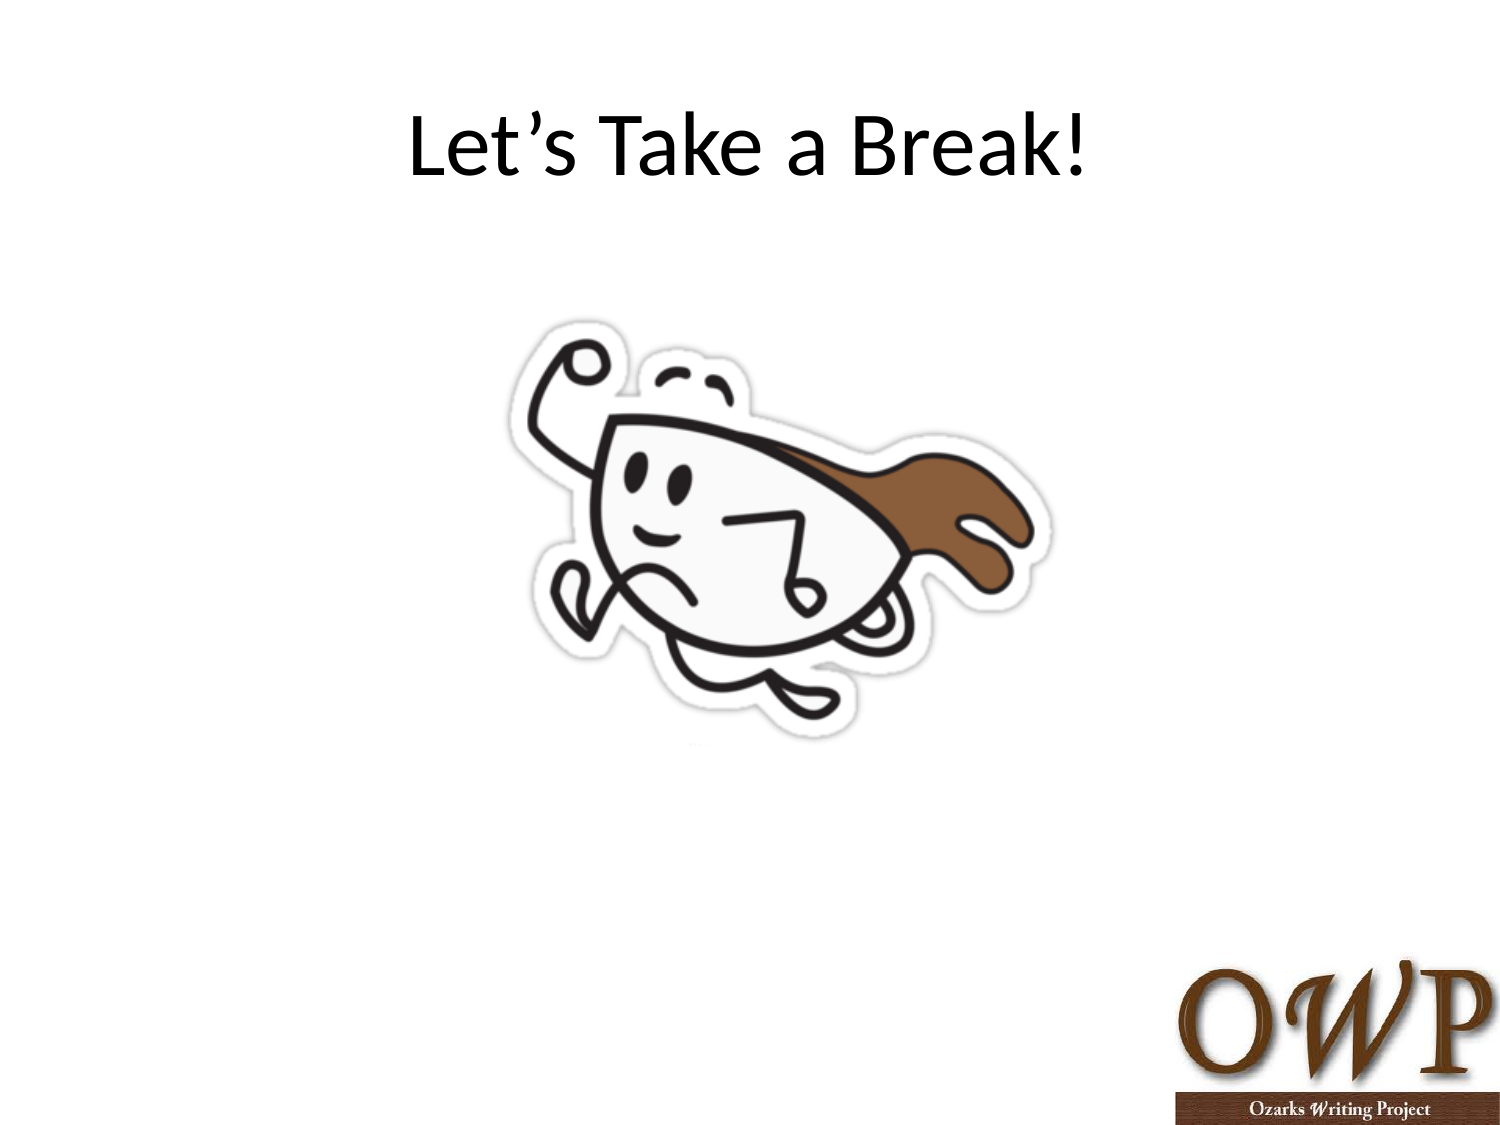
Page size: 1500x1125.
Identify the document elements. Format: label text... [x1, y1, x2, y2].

title Let’s Take a Break! [75, 45, 1425, 233]
picture [1174, 951, 1500, 1125]
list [487, 262, 1074, 826]
